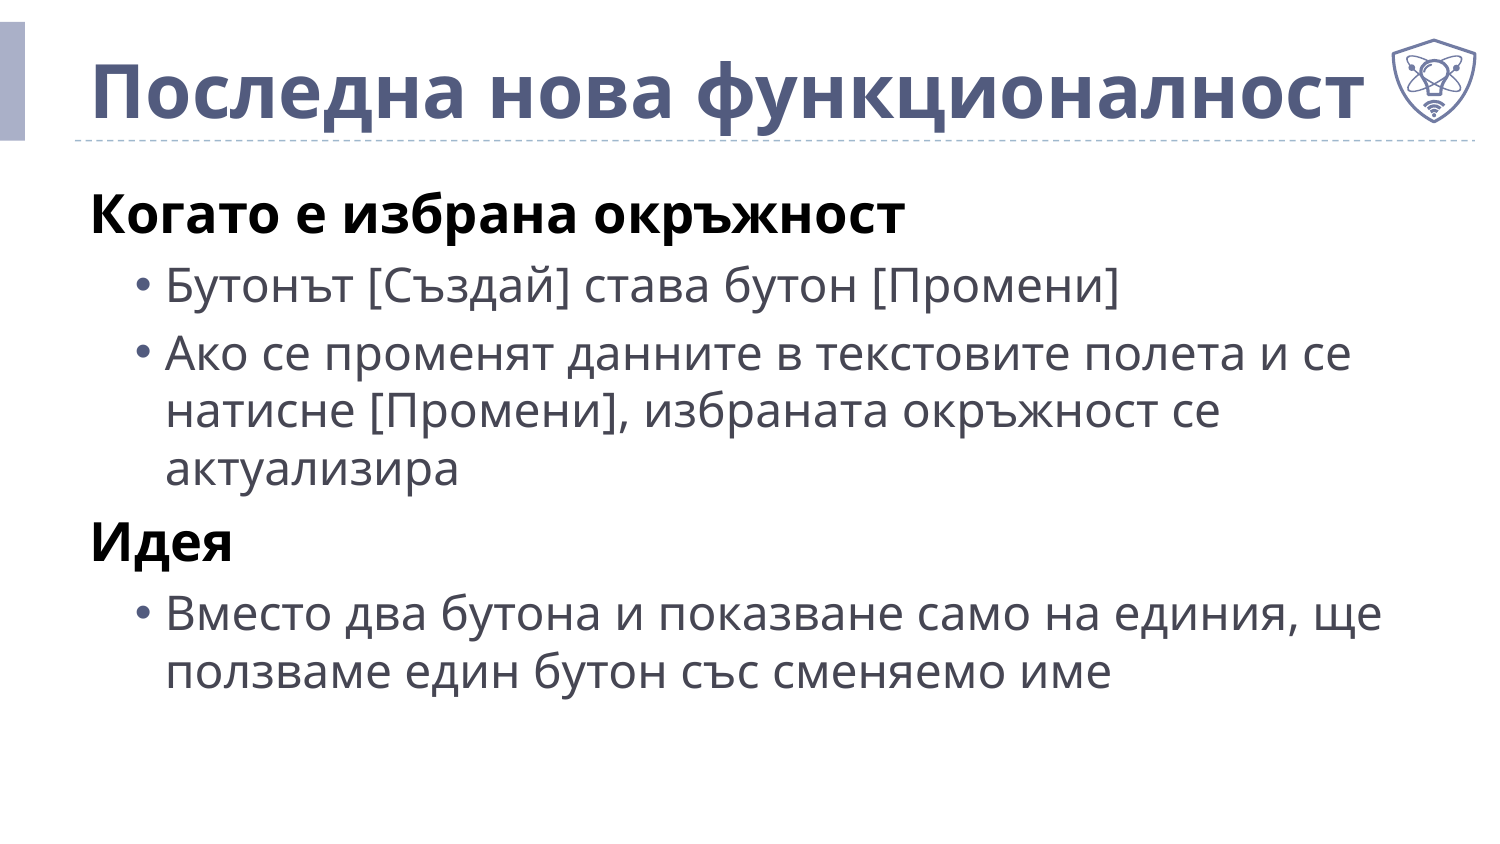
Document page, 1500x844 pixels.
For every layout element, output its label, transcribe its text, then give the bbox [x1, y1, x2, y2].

list Когато е избрана окръжност Бутонът [Създай] става бутон [Промени] Ако се променят данните в текстовите полета и се натисне [Промени], избраната окръжност се актуализира Идея Вместо два бутона и показване само на единия, ще ползваме един бутон със сменяемо име [75, 171, 1475, 835]
title Последна нова функционалност [75, 18, 1475, 141]
